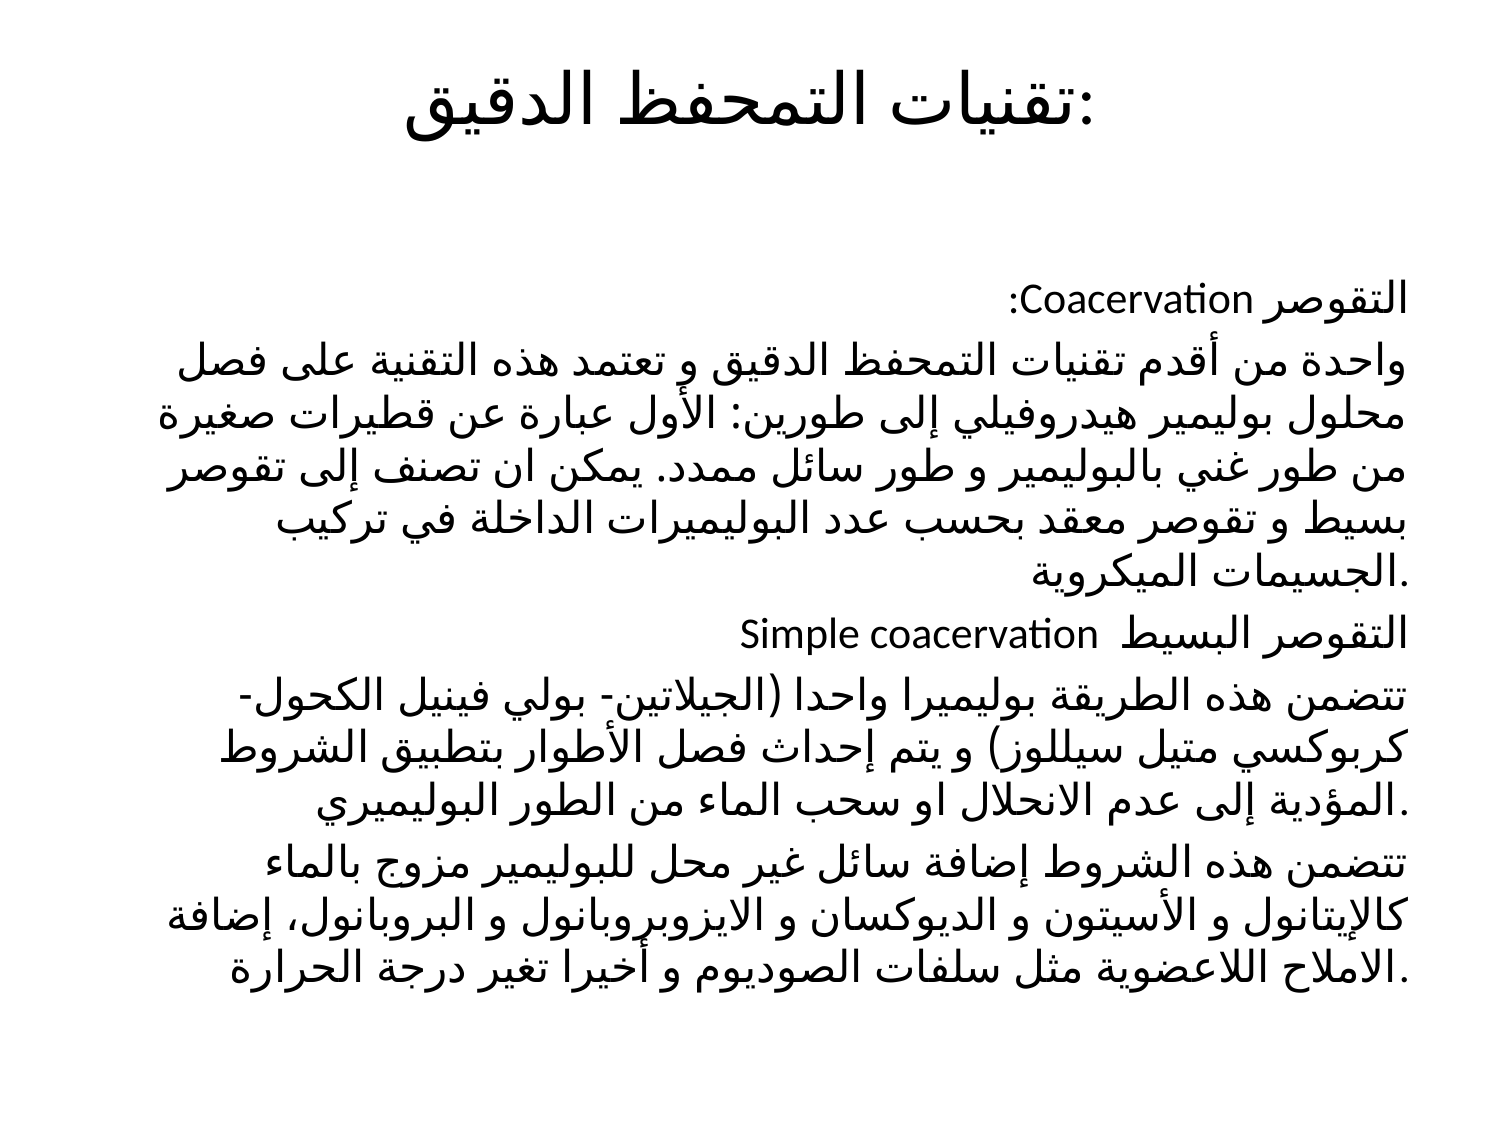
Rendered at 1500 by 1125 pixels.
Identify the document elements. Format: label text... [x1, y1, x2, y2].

title تقنيات التمحفظ الدقيق: [75, 45, 1425, 233]
list :Coacervation التقوصر واحدة من أقدم تقنيات التمحفظ الدقيق و تعتمد هذه التقنية على فصل محلول بوليمير هيدروفيلي إلى طورين: الأول عبارة عن قطيرات صغيرة من طور غني بالبوليمير و طور سائل ممدد. يمكن ان تصنف إلى تقوصر بسيط و تقوصر معقد بحسب عدد البوليميرات الداخلة في تركيب الجسيمات الميكروية. Simple coacervation التقوصر البسيط تتضمن هذه الطريقة بوليميرا واحدا (الجيلاتين- بولي فينيل الكحول- كربوكسي متيل سيللوز) و يتم إحداث فصل الأطوار بتطبيق الشروط المؤدية إلى عدم الانحلال او سحب الماء من الطور البوليميري. تتضمن هذه الشروط إضافة سائل غير محل للبوليمير مزوج بالماء كالإيتانول و الأسيتون و الديوكسان و الايزوبروبانول و البروبانول، إضافة الاملاح اللاعضوية مثل سلفات الصوديوم و أخيرا تغير درجة الحرارة. [75, 262, 1425, 1005]
